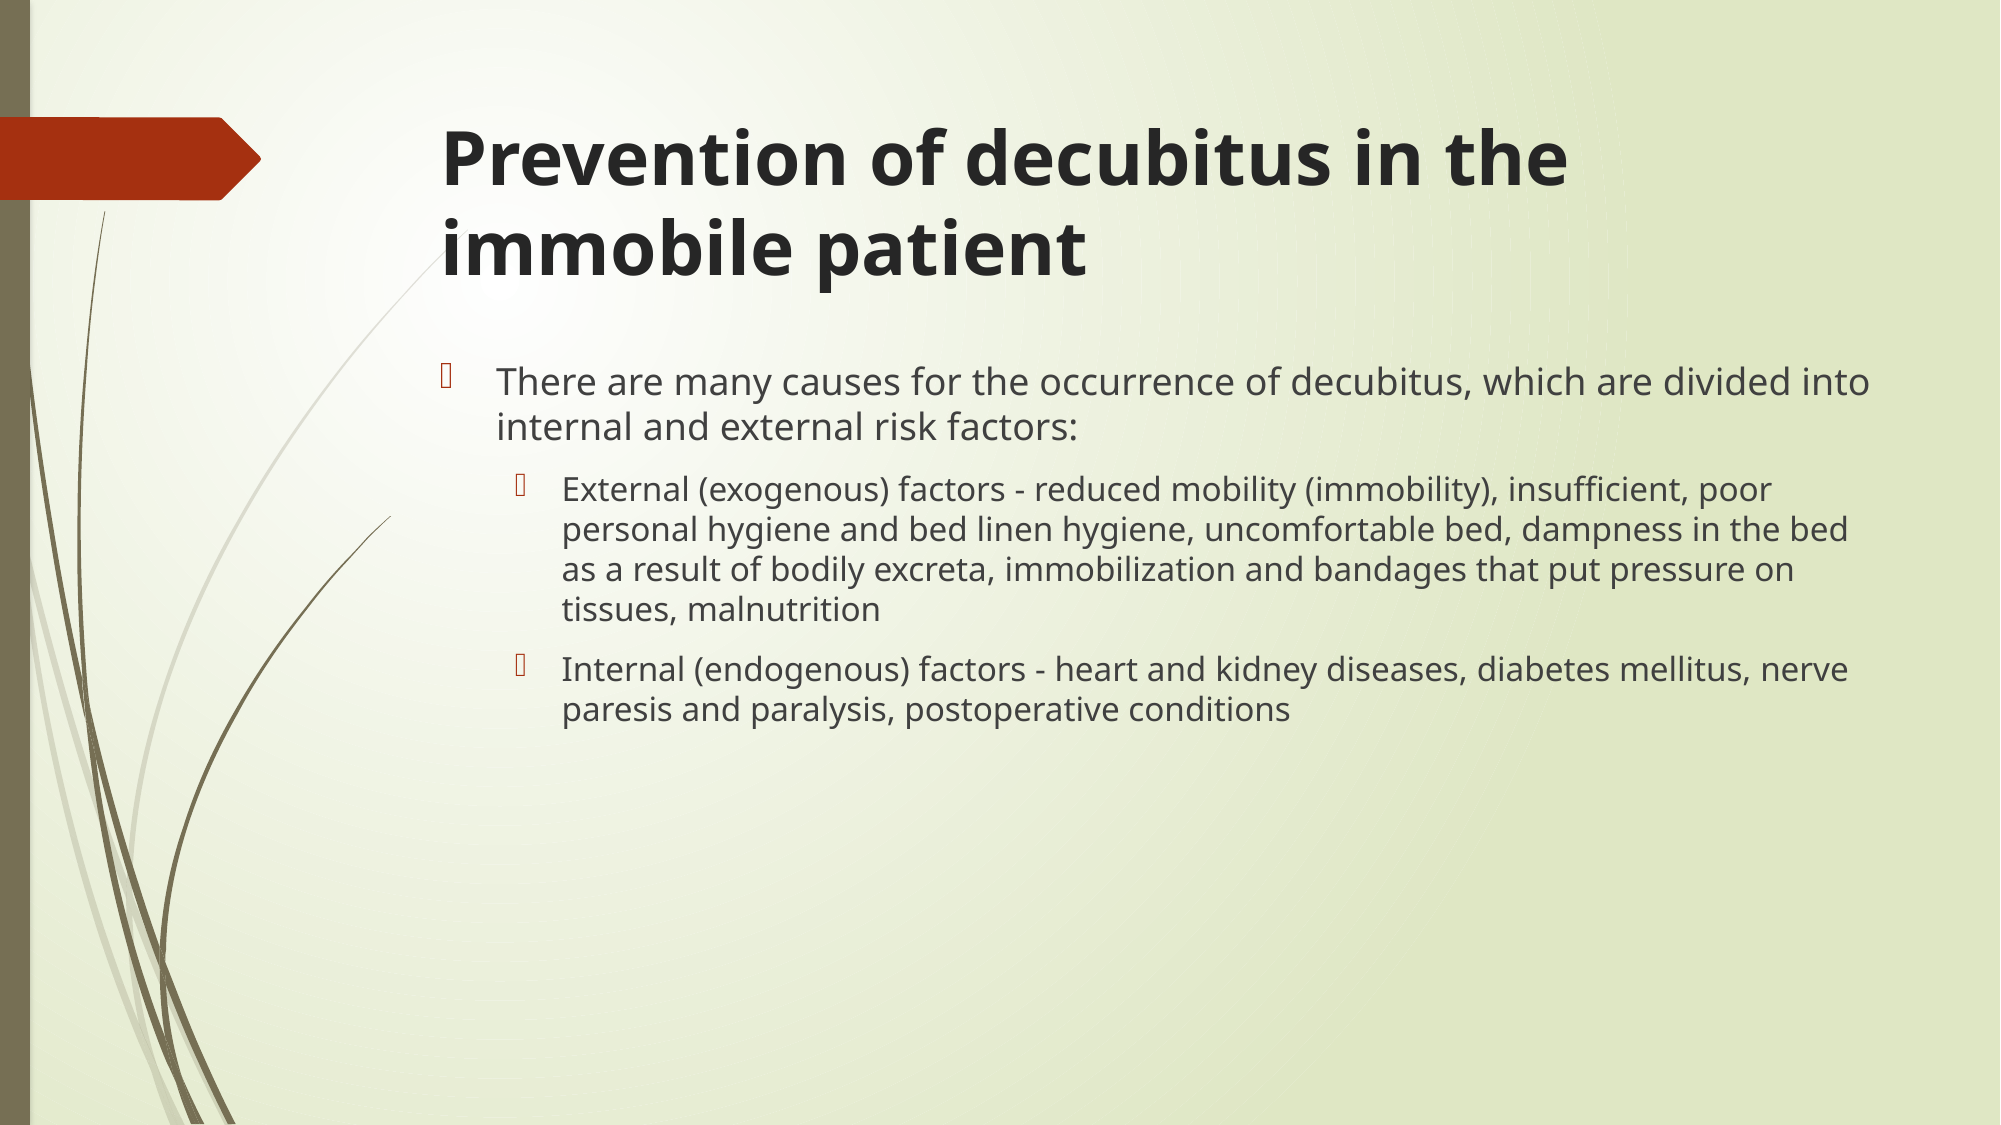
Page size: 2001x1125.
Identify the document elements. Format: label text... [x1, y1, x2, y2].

title Prevention of decubitus in the immobile patient [425, 102, 1888, 313]
list There are many causes for the occurrence of decubitus, which are divided into internal and external risk factors: External (exogenous) factors - reduced mobility (immobility), insufficient, poor personal hygiene and bed linen hygiene, uncomfortable bed, dampness in the bed as a result of bodily excreta, immobilization and bandages that put pressure on tissues, malnutrition Internal (endogenous) factors - heart and kidney diseases, diabetes mellitus, nerve paresis and paralysis, postoperative conditions [424, 350, 1888, 970]
